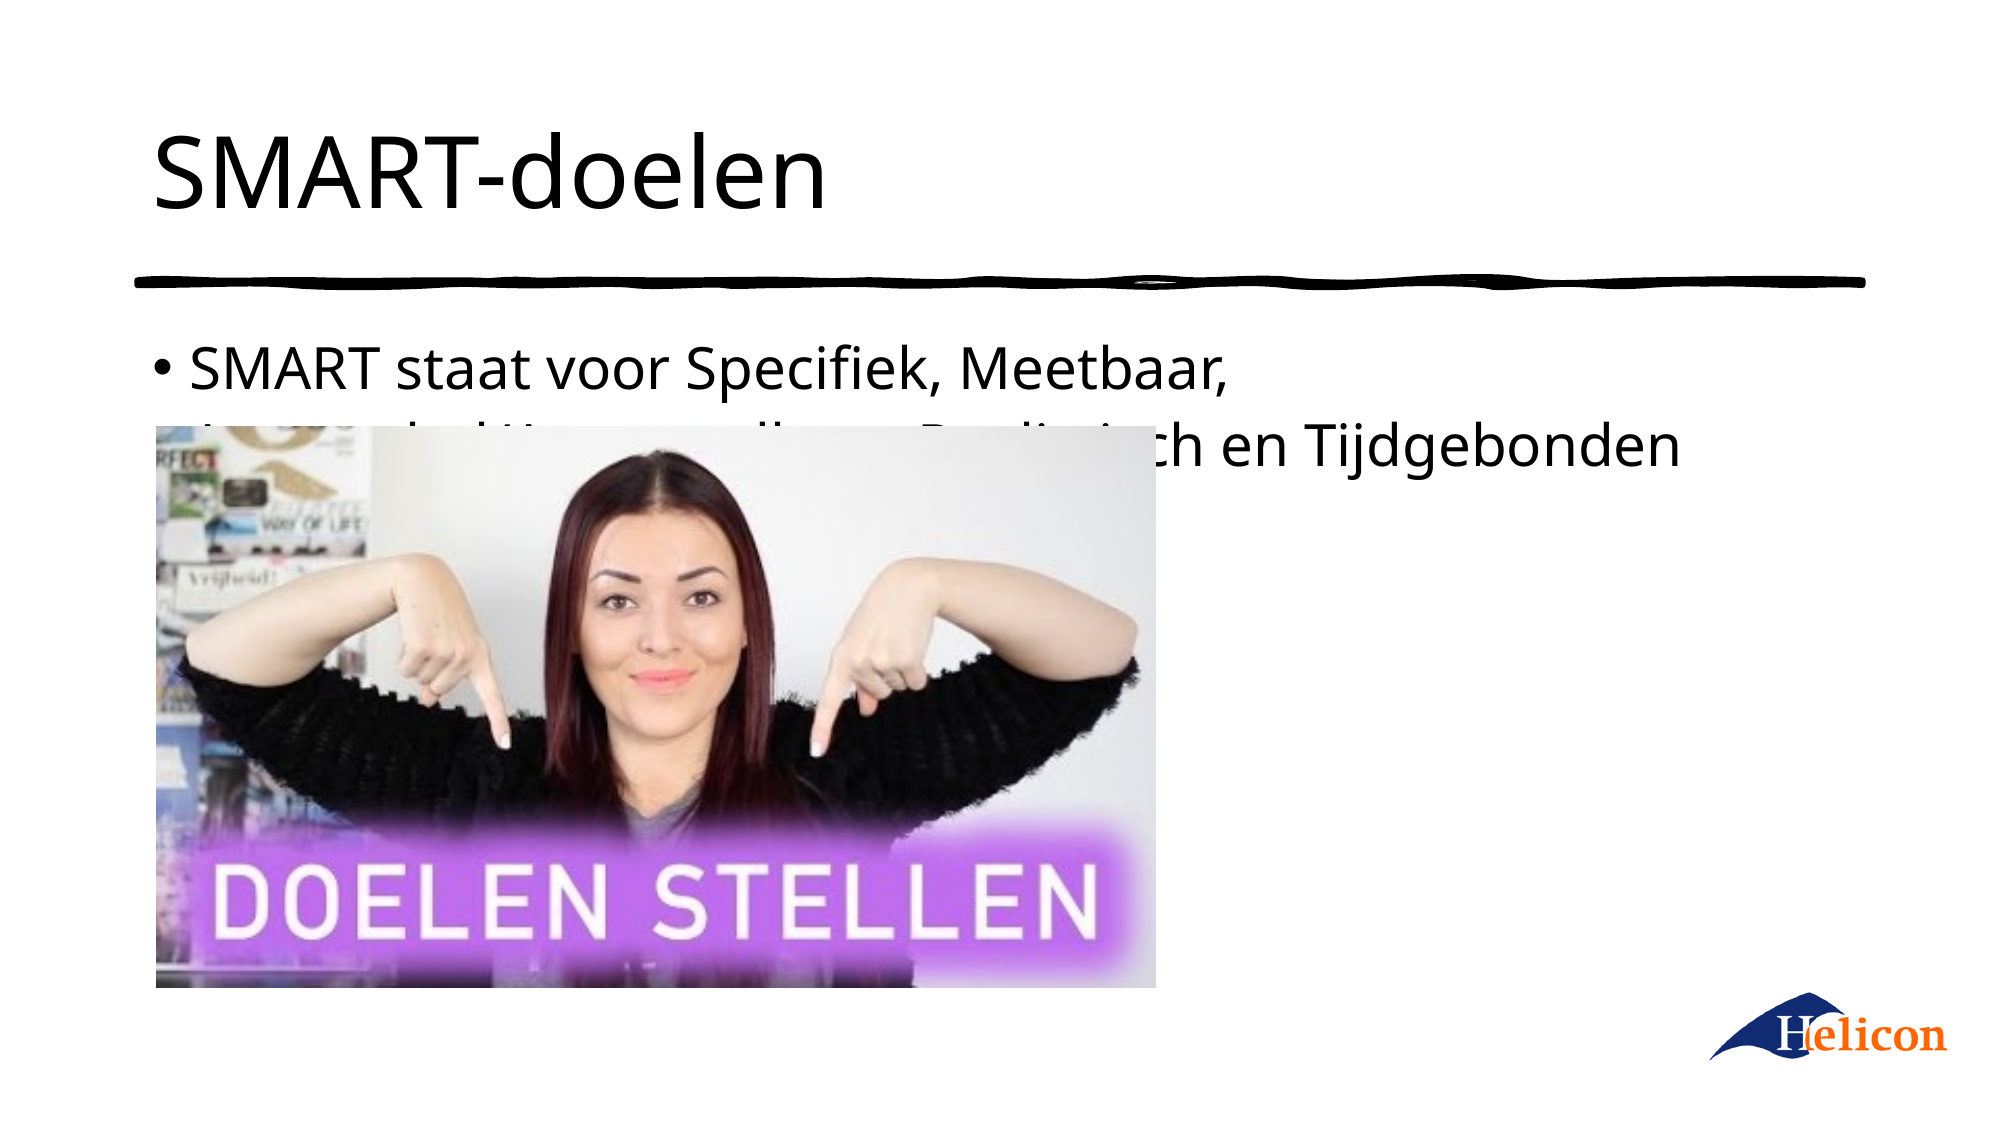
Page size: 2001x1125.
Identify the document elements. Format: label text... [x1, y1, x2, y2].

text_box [156, 425, 1157, 989]
picture [1671, 952, 2000, 1125]
title SMART-doelen [137, 59, 1863, 278]
list SMART staat voor Specifiek, Meetbaar, Acceptabel/Aanvaardbaar, Realistisch en Tijdgebonden [137, 316, 1863, 1014]
